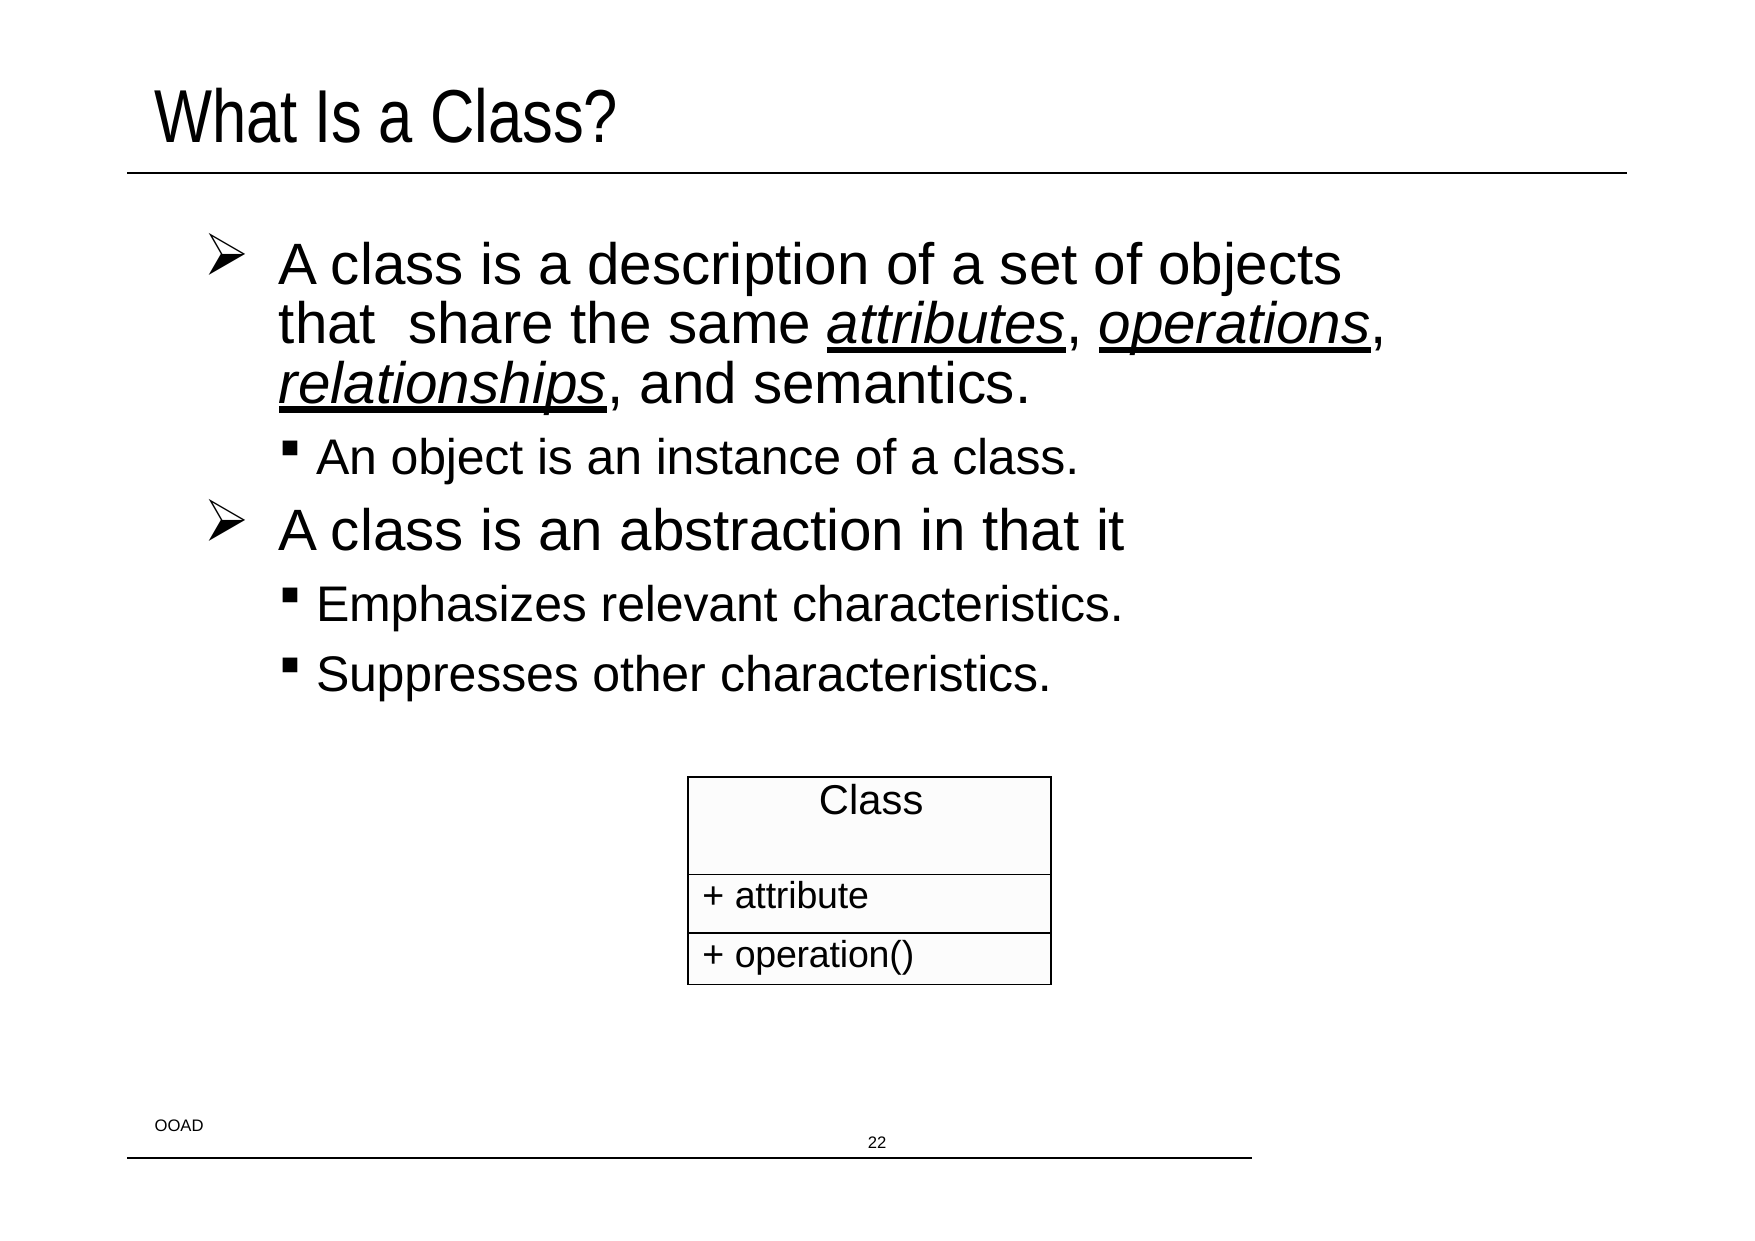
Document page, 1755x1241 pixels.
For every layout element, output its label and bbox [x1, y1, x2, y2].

slide_number [863, 1133, 891, 1241]
table_header [689, 778, 1050, 874]
text_box [212, 237, 241, 254]
footer [152, 1116, 207, 1241]
table_cell [689, 934, 1050, 984]
table_cell [689, 875, 1050, 932]
text_box [201, 236, 1443, 702]
title [152, 67, 1602, 275]
